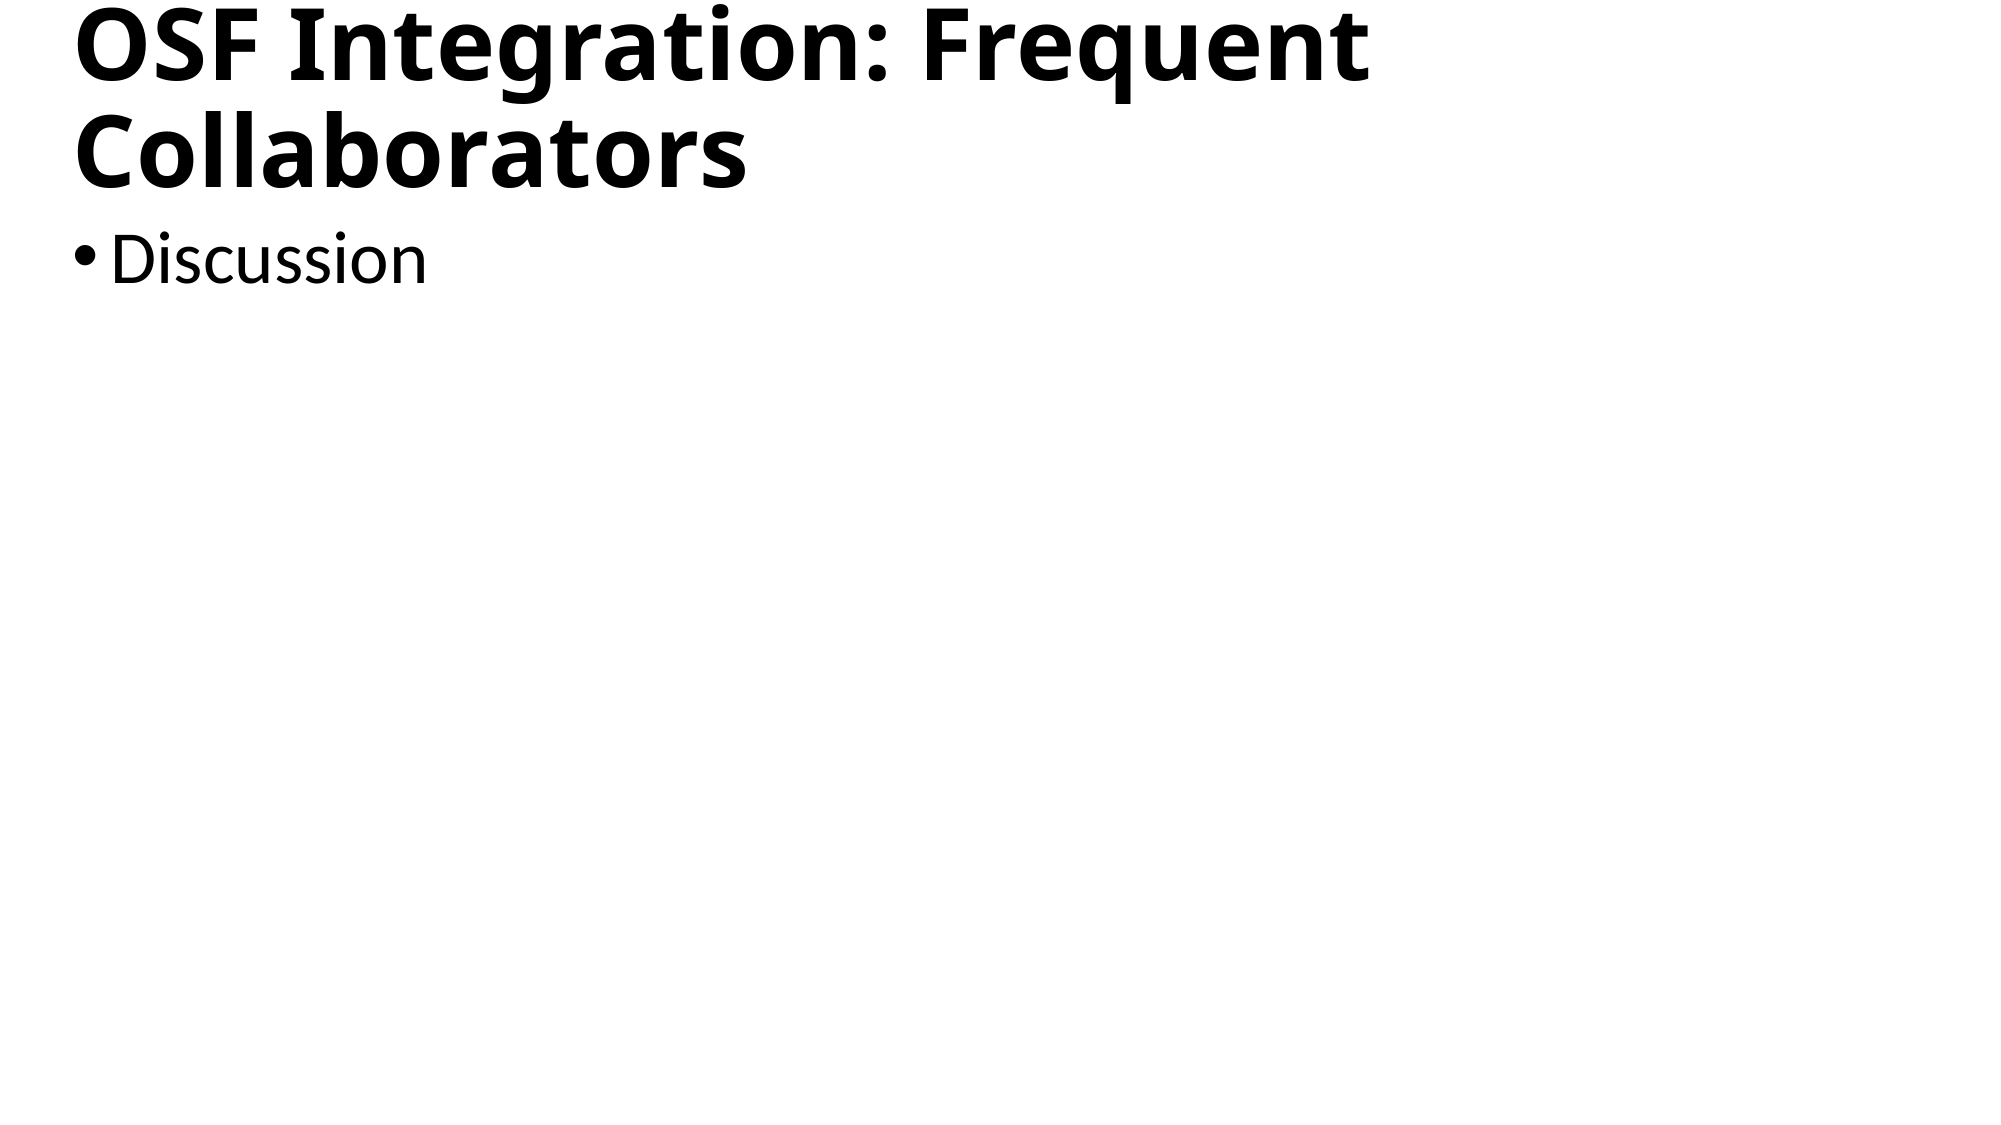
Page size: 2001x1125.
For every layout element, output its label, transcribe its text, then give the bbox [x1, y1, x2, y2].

list Discussion [57, 211, 1948, 1017]
title OSF Integration: Frequent Collaborators [57, 26, 1948, 177]
